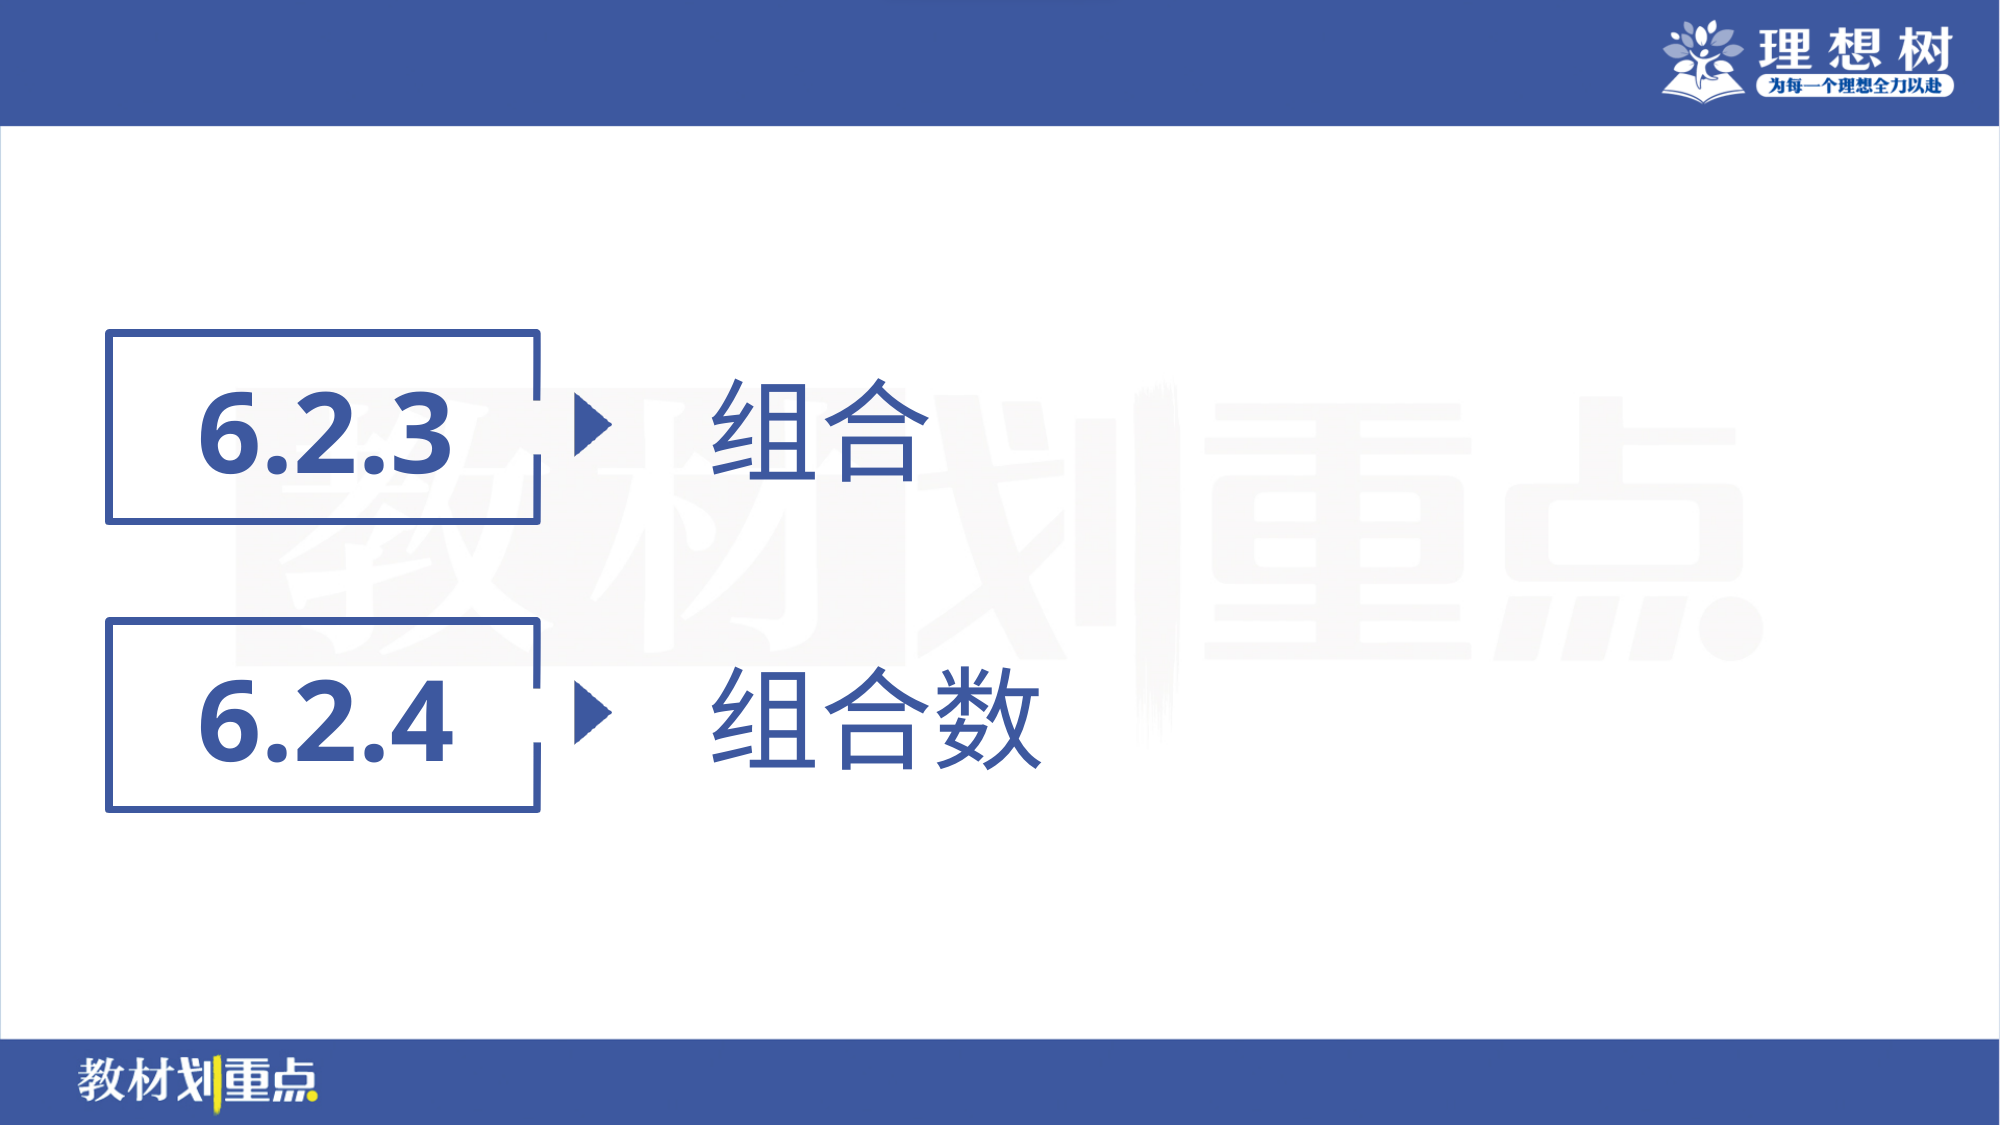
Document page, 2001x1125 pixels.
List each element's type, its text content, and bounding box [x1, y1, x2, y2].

text_box 组合 [708, 336, 1967, 519]
text_box 组合数 [708, 623, 1967, 807]
picture [0, 0, 2000, 1125]
